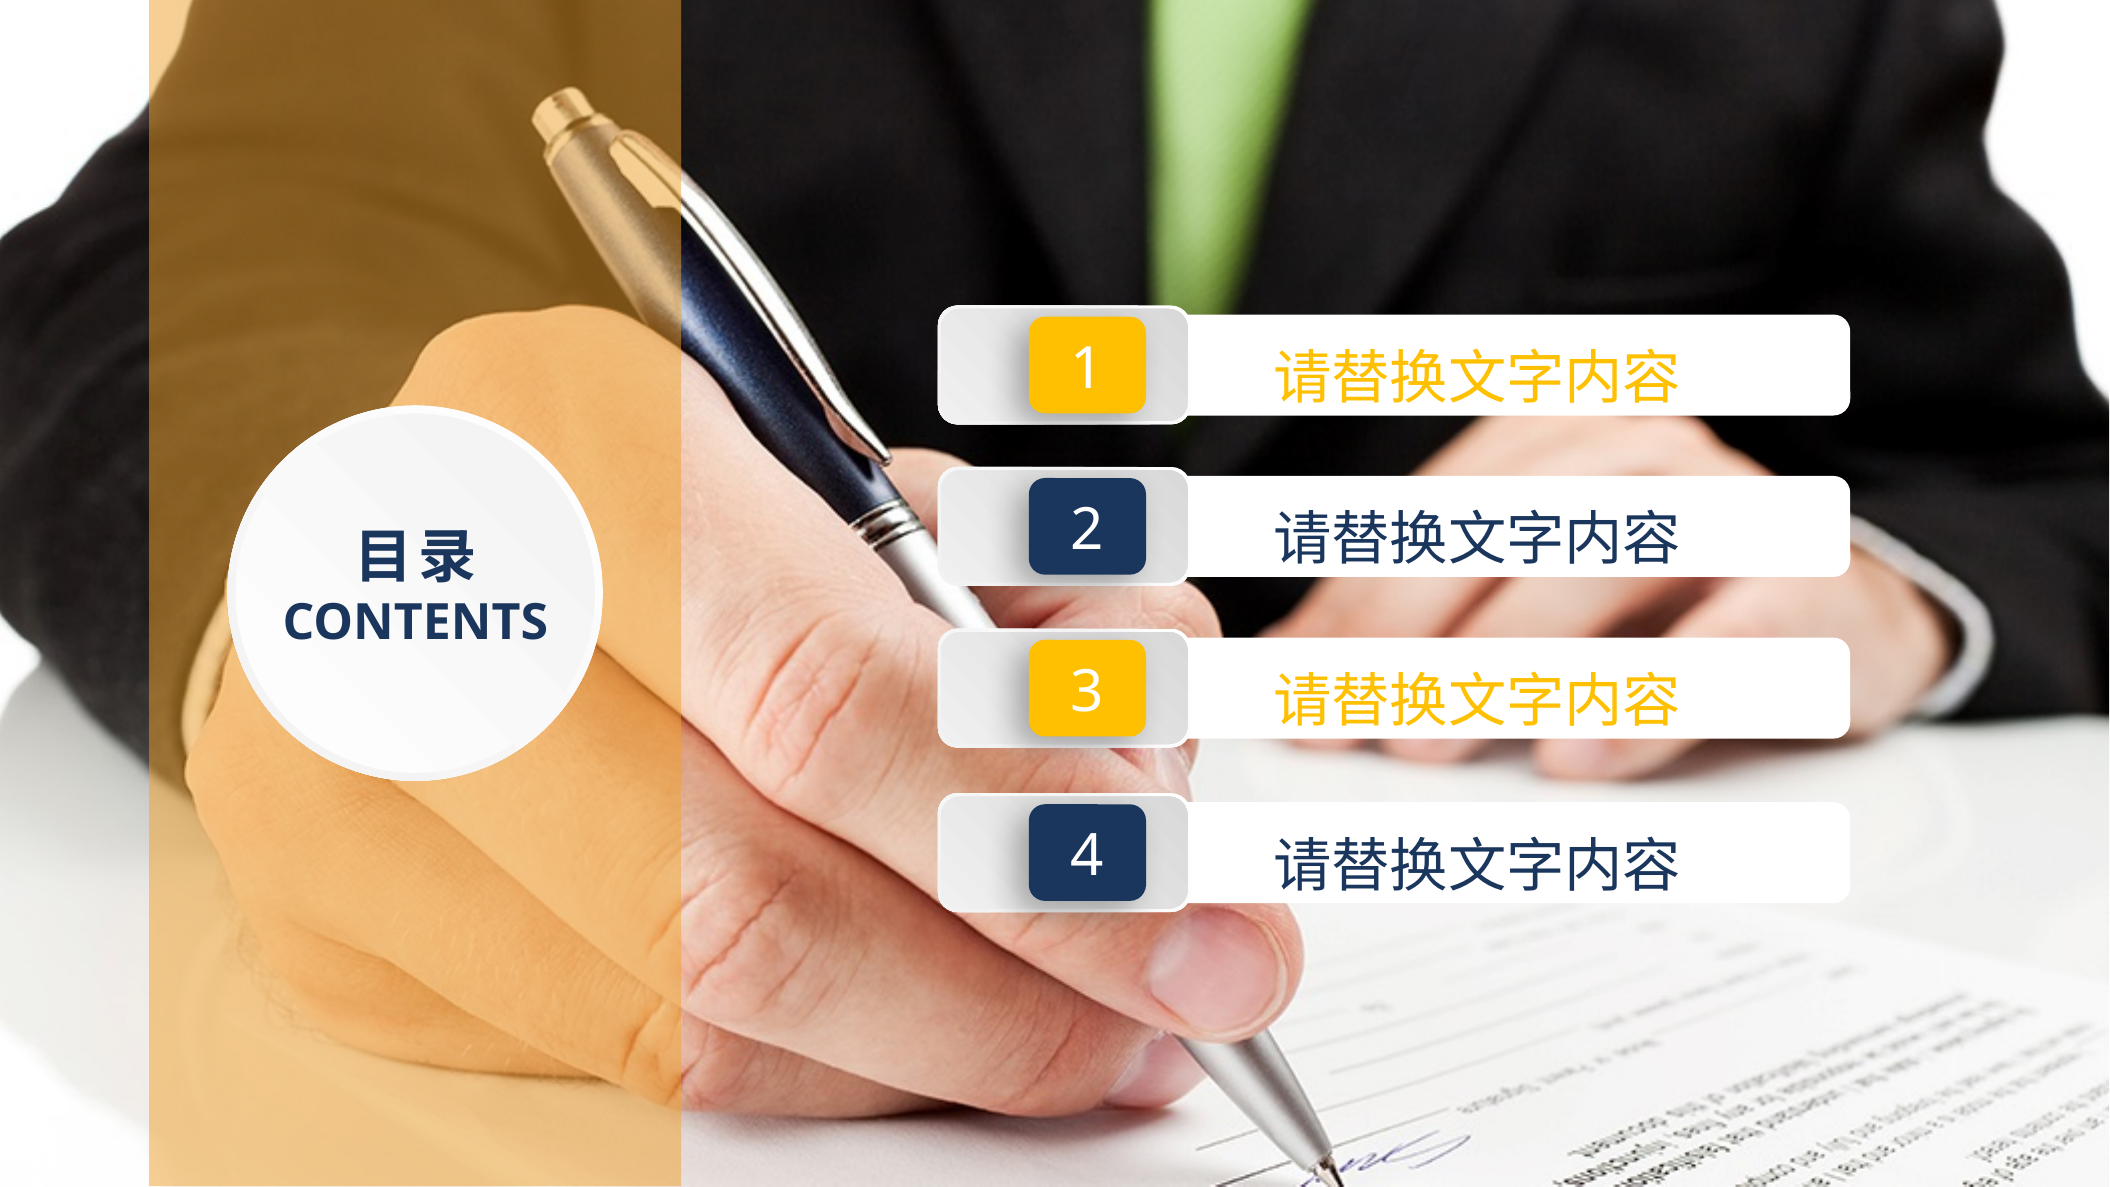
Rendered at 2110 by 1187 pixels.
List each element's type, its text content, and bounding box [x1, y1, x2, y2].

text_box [937, 466, 1191, 586]
text_box [148, 0, 682, 1187]
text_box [937, 305, 1191, 425]
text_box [937, 628, 1191, 748]
text_box [1191, 313, 1852, 417]
text_box 请替换文字内容 [1258, 480, 1697, 579]
text_box [1191, 636, 1852, 740]
text_box 请替换文字内容 [1258, 318, 1697, 418]
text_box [227, 405, 603, 781]
text_box [682, 0, 2110, 1187]
text_box [1191, 474, 1852, 579]
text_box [937, 793, 1191, 913]
text_box 请替换文字内容 [1258, 806, 1697, 905]
text_box 请替换文字内容 [1258, 641, 1697, 741]
text_box [0, 0, 148, 1187]
text_box [1191, 801, 1852, 905]
